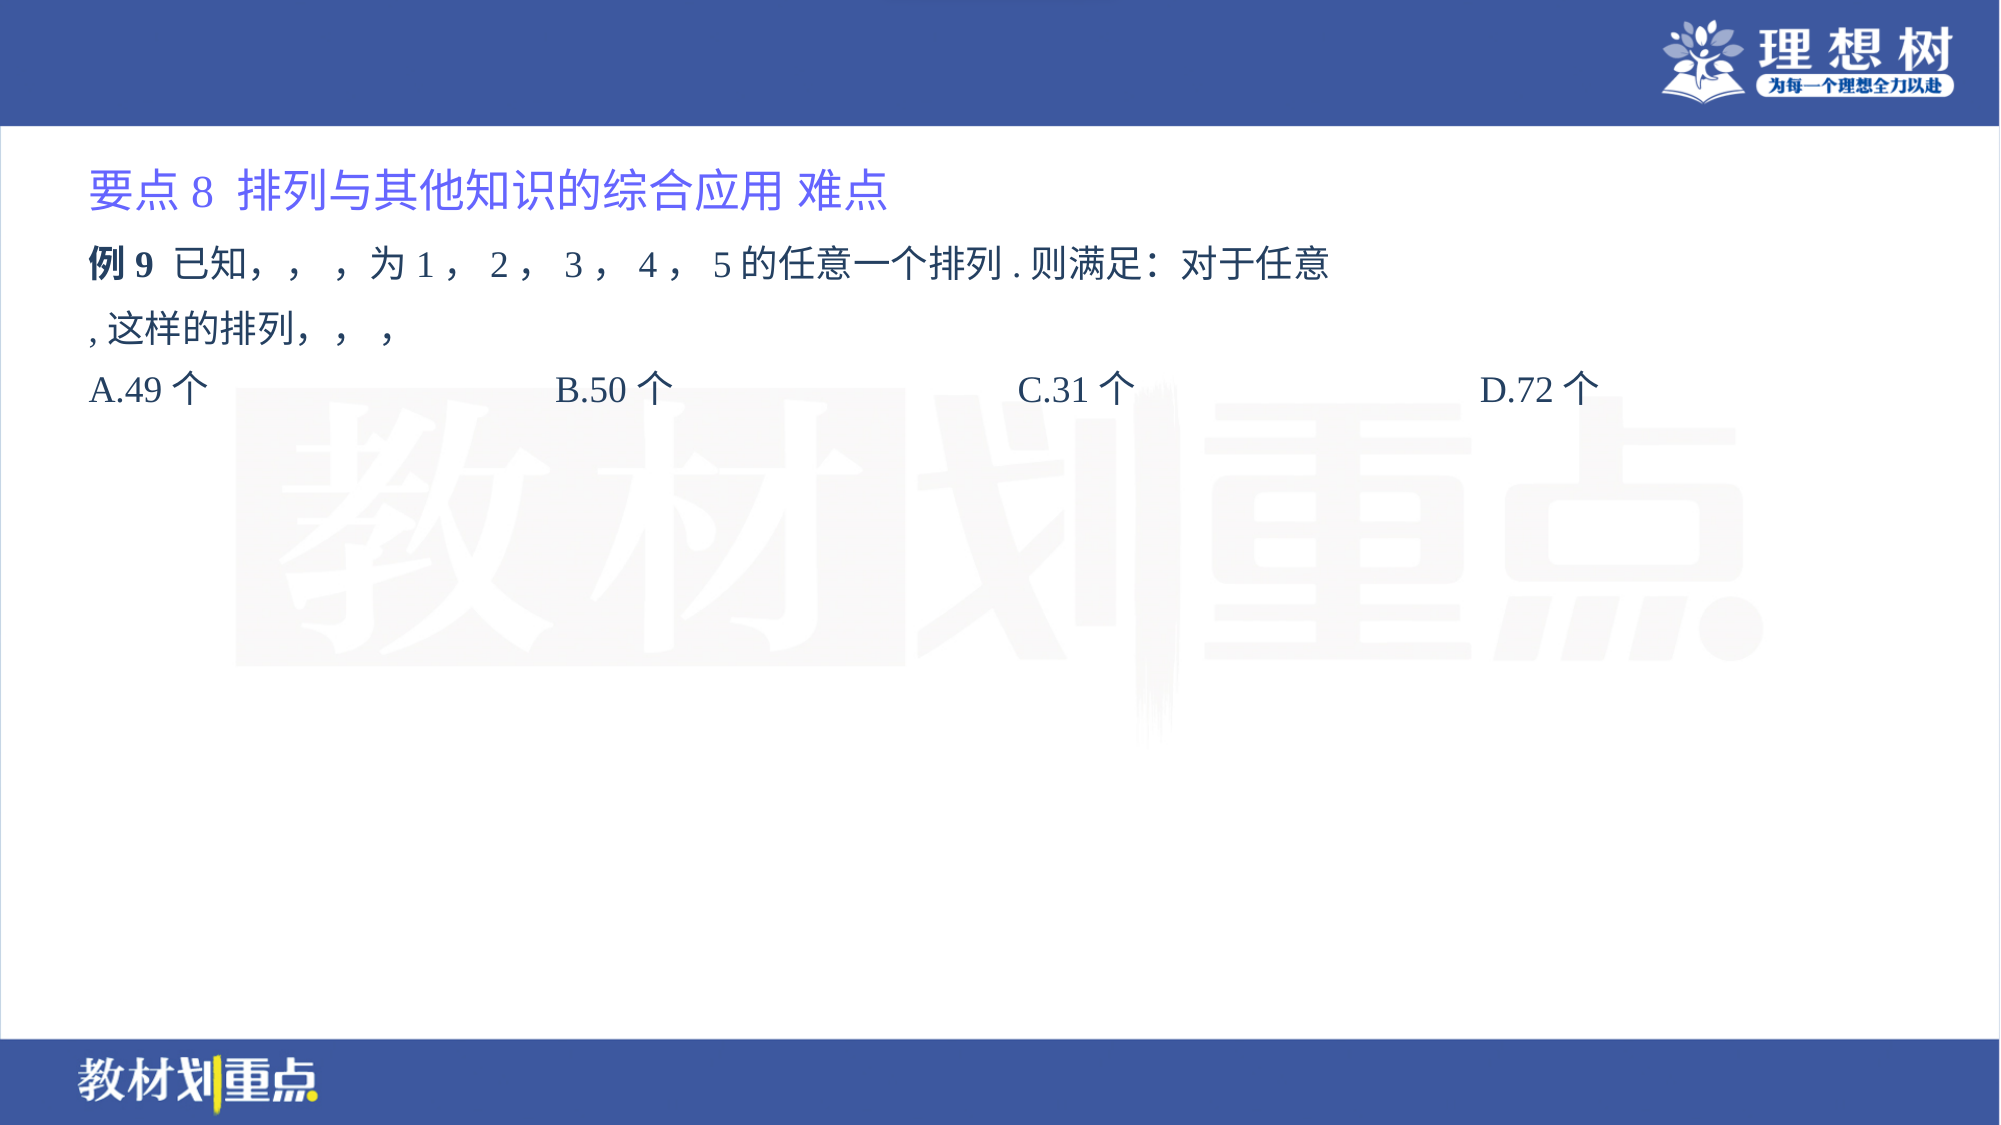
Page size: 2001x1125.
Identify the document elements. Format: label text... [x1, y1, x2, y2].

picture [0, 0, 2000, 1125]
text_box A.49个 B.50个 C.31个 D.72个 [88, 343, 1911, 403]
text_box 要点8 排列与其他知识的综合应用 难点 [88, 135, 1911, 276]
